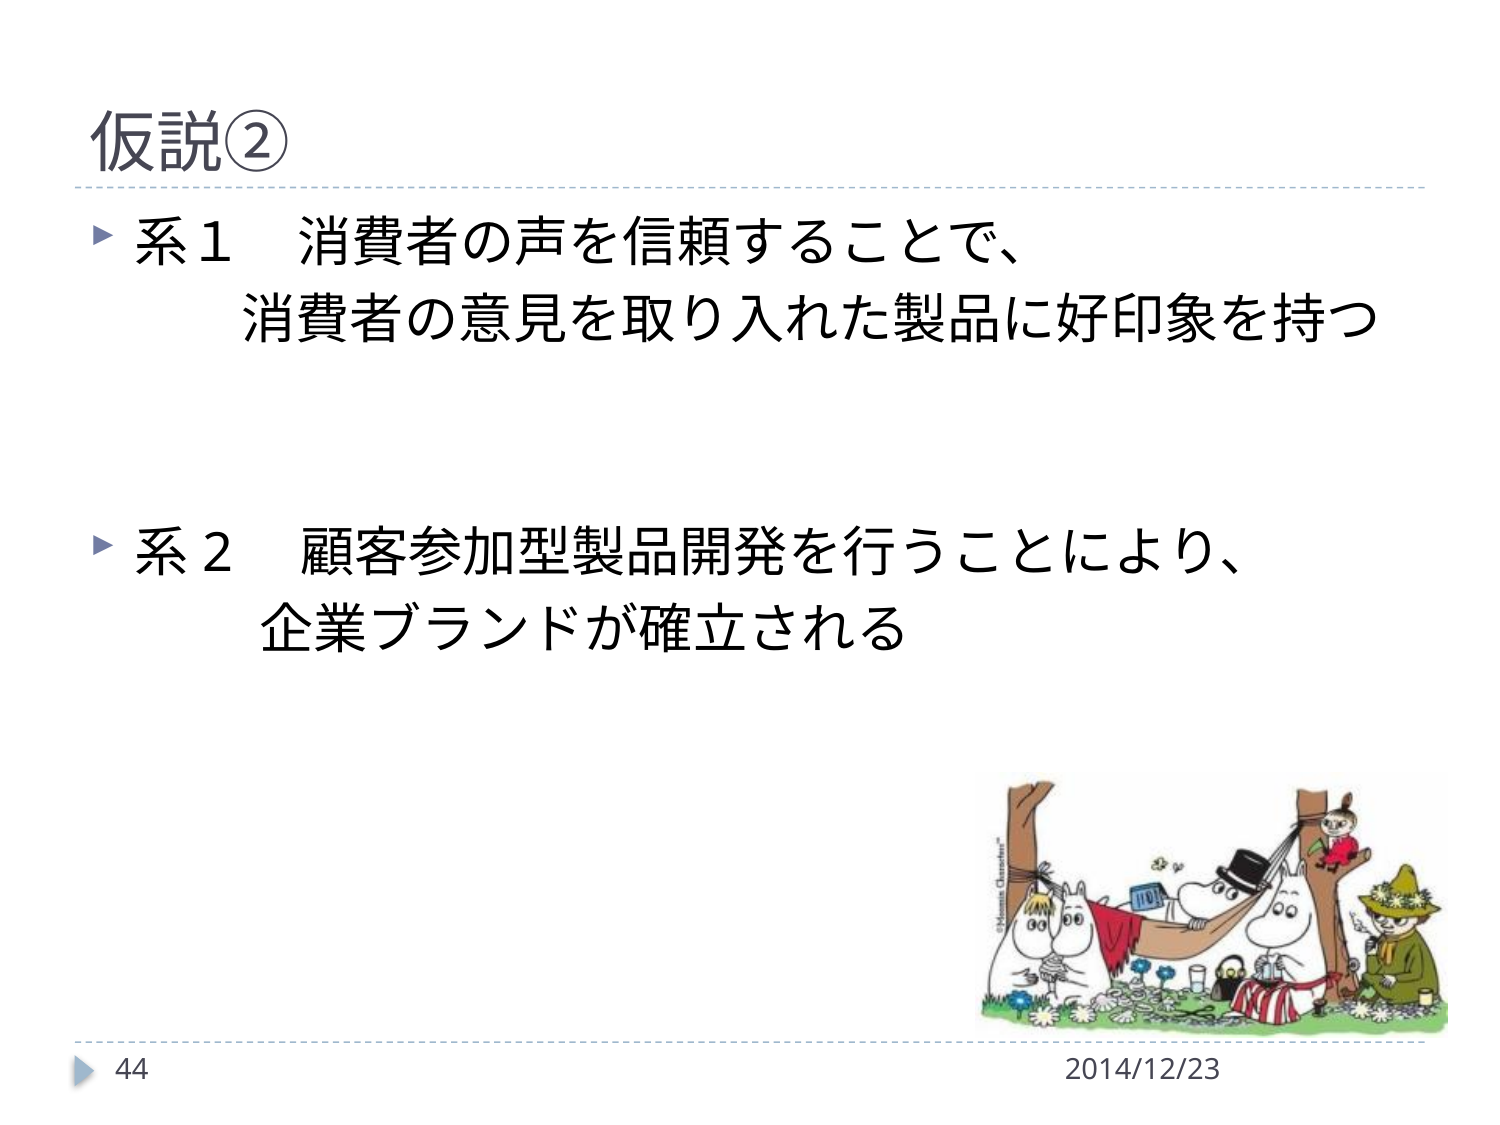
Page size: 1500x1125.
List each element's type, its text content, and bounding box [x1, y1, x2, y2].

list 系１ 消費者の声を信頼することで、 消費者の意見を取り入れた製品に好印象を持つ 系2 顧客参加型製品開発を行うことにより、 企業ブランドが確立される [75, 200, 1450, 1010]
slide_number 44 [100, 1042, 426, 1103]
picture [974, 771, 1449, 1038]
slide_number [1050, 1051, 1426, 1103]
title 仮説② [75, 24, 1425, 188]
